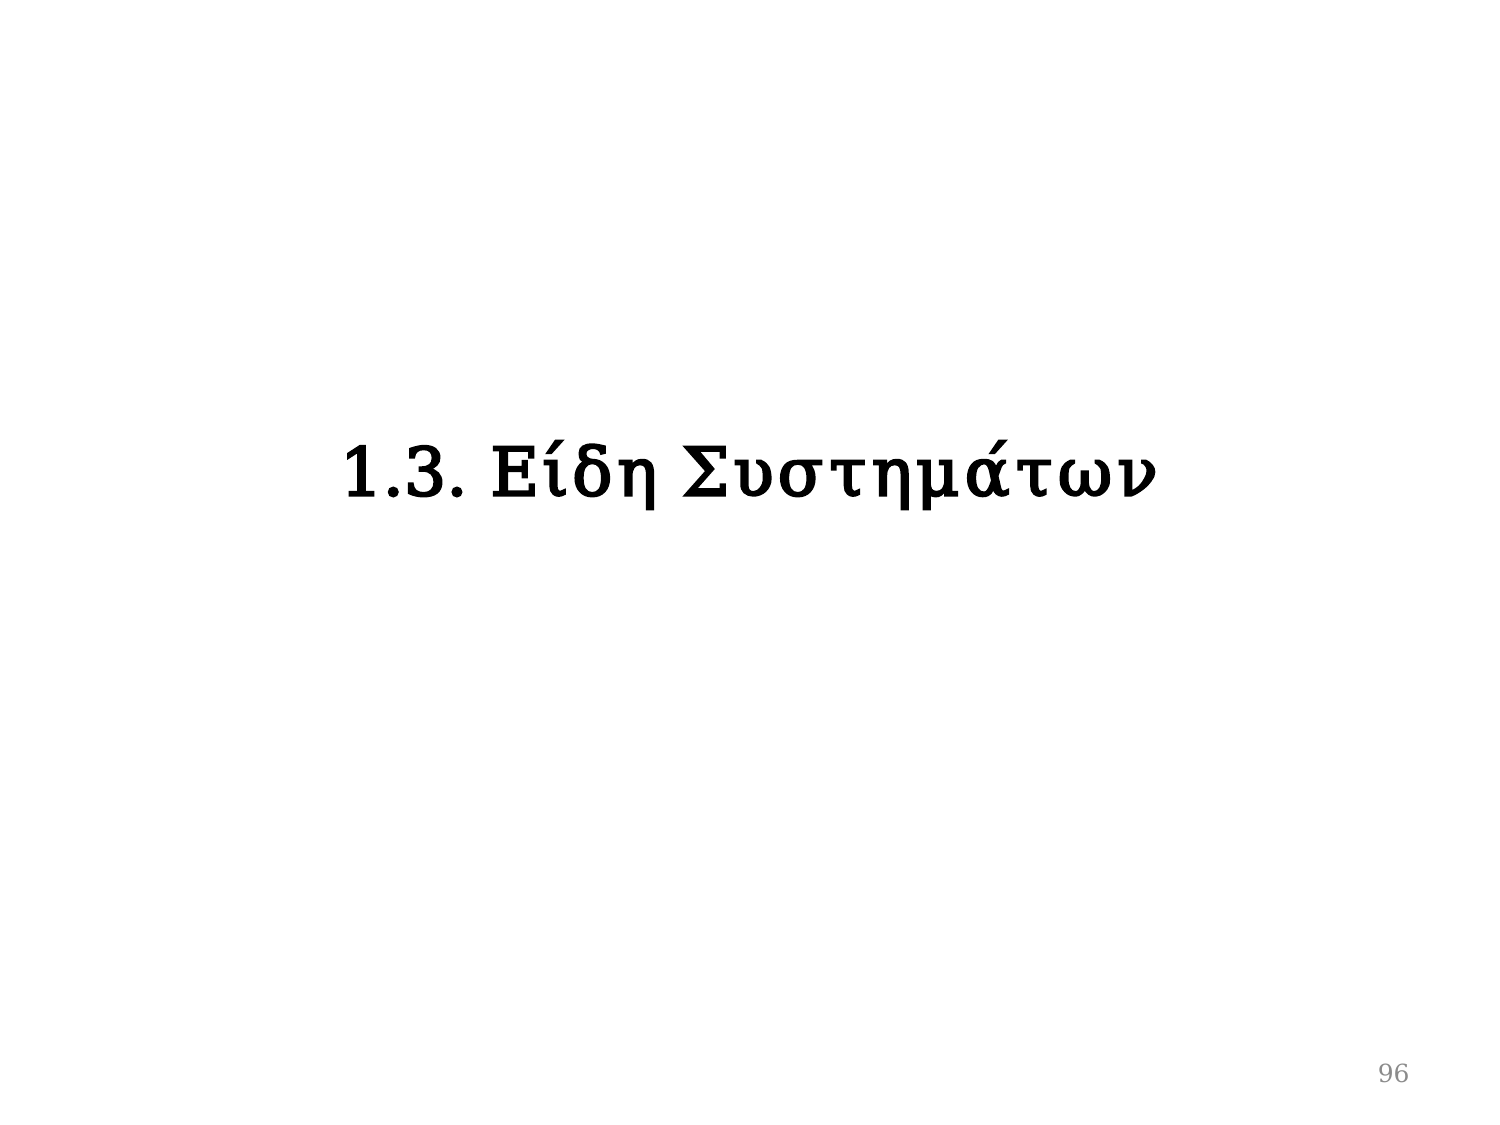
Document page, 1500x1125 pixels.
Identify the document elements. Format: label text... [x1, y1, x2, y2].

slide_number 96 [1074, 1042, 1425, 1103]
title 1.3. Είδη Συστημάτων [75, 375, 1425, 563]
